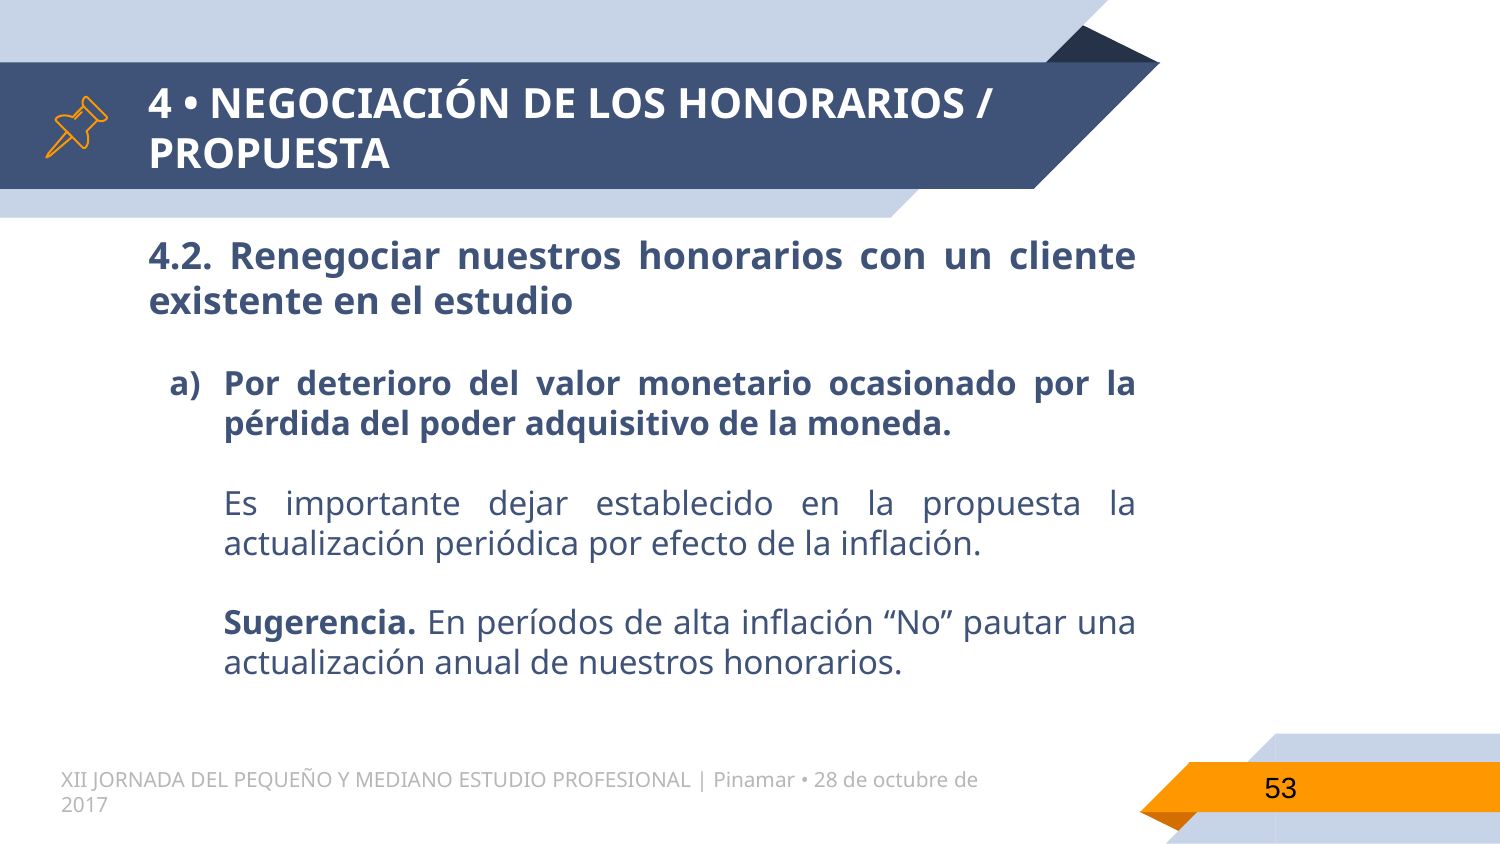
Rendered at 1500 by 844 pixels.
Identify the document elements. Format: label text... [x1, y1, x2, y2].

text_box 4.2. Renegociar nuestros honorarios con un cliente existente en el estudio Por deterioro del valor monetario ocasionado por la pérdida del poder adquisitivo de la moneda. Es importante dejar establecido en la propuesta la actualización periódica por efecto de la inflación. Sugerencia. En períodos de alta inflación “No” pautar una actualización anual de nuestros honorarios. [133, 217, 1153, 791]
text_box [46, 96, 108, 158]
title 4 • NEGOCIACIÓN DE LOS HONORARIOS / PROPUESTA [133, 64, 1101, 190]
slide_number 53 [1249, 760, 1494, 813]
